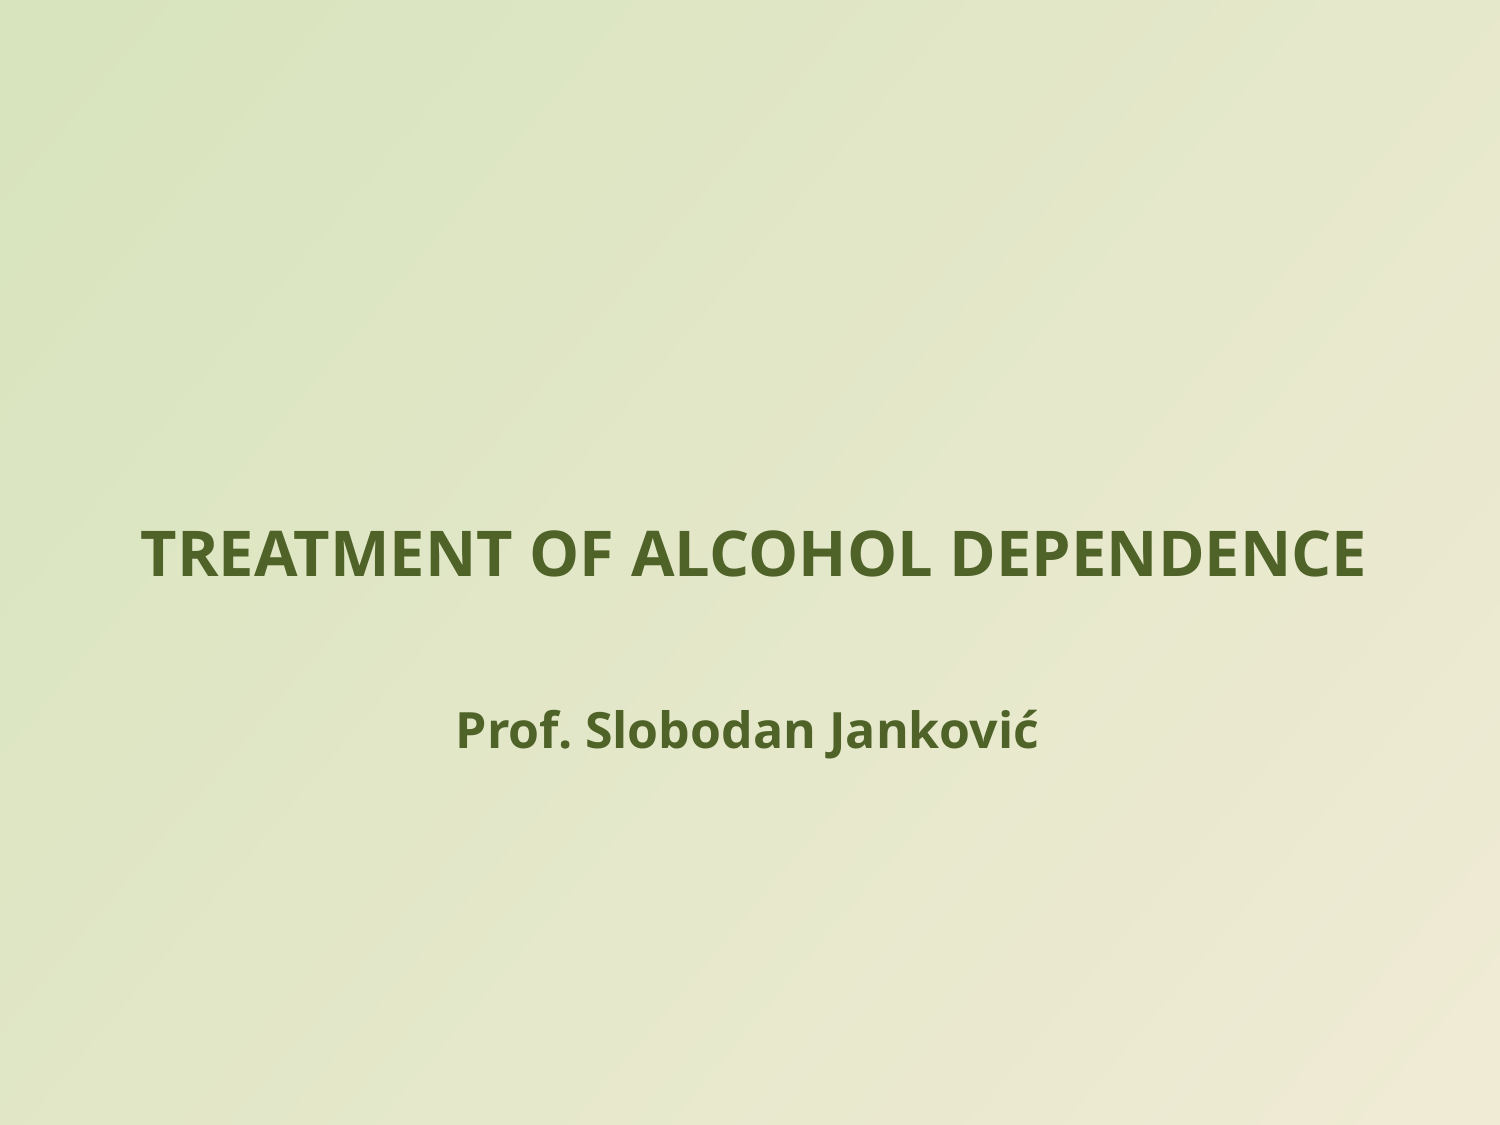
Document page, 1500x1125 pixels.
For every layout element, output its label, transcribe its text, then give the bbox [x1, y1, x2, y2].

subtitle Prof. Slobodan Janković [222, 691, 1273, 804]
title TREATMENT OF ALCOHOL DEPENDENCE [117, 468, 1393, 710]
